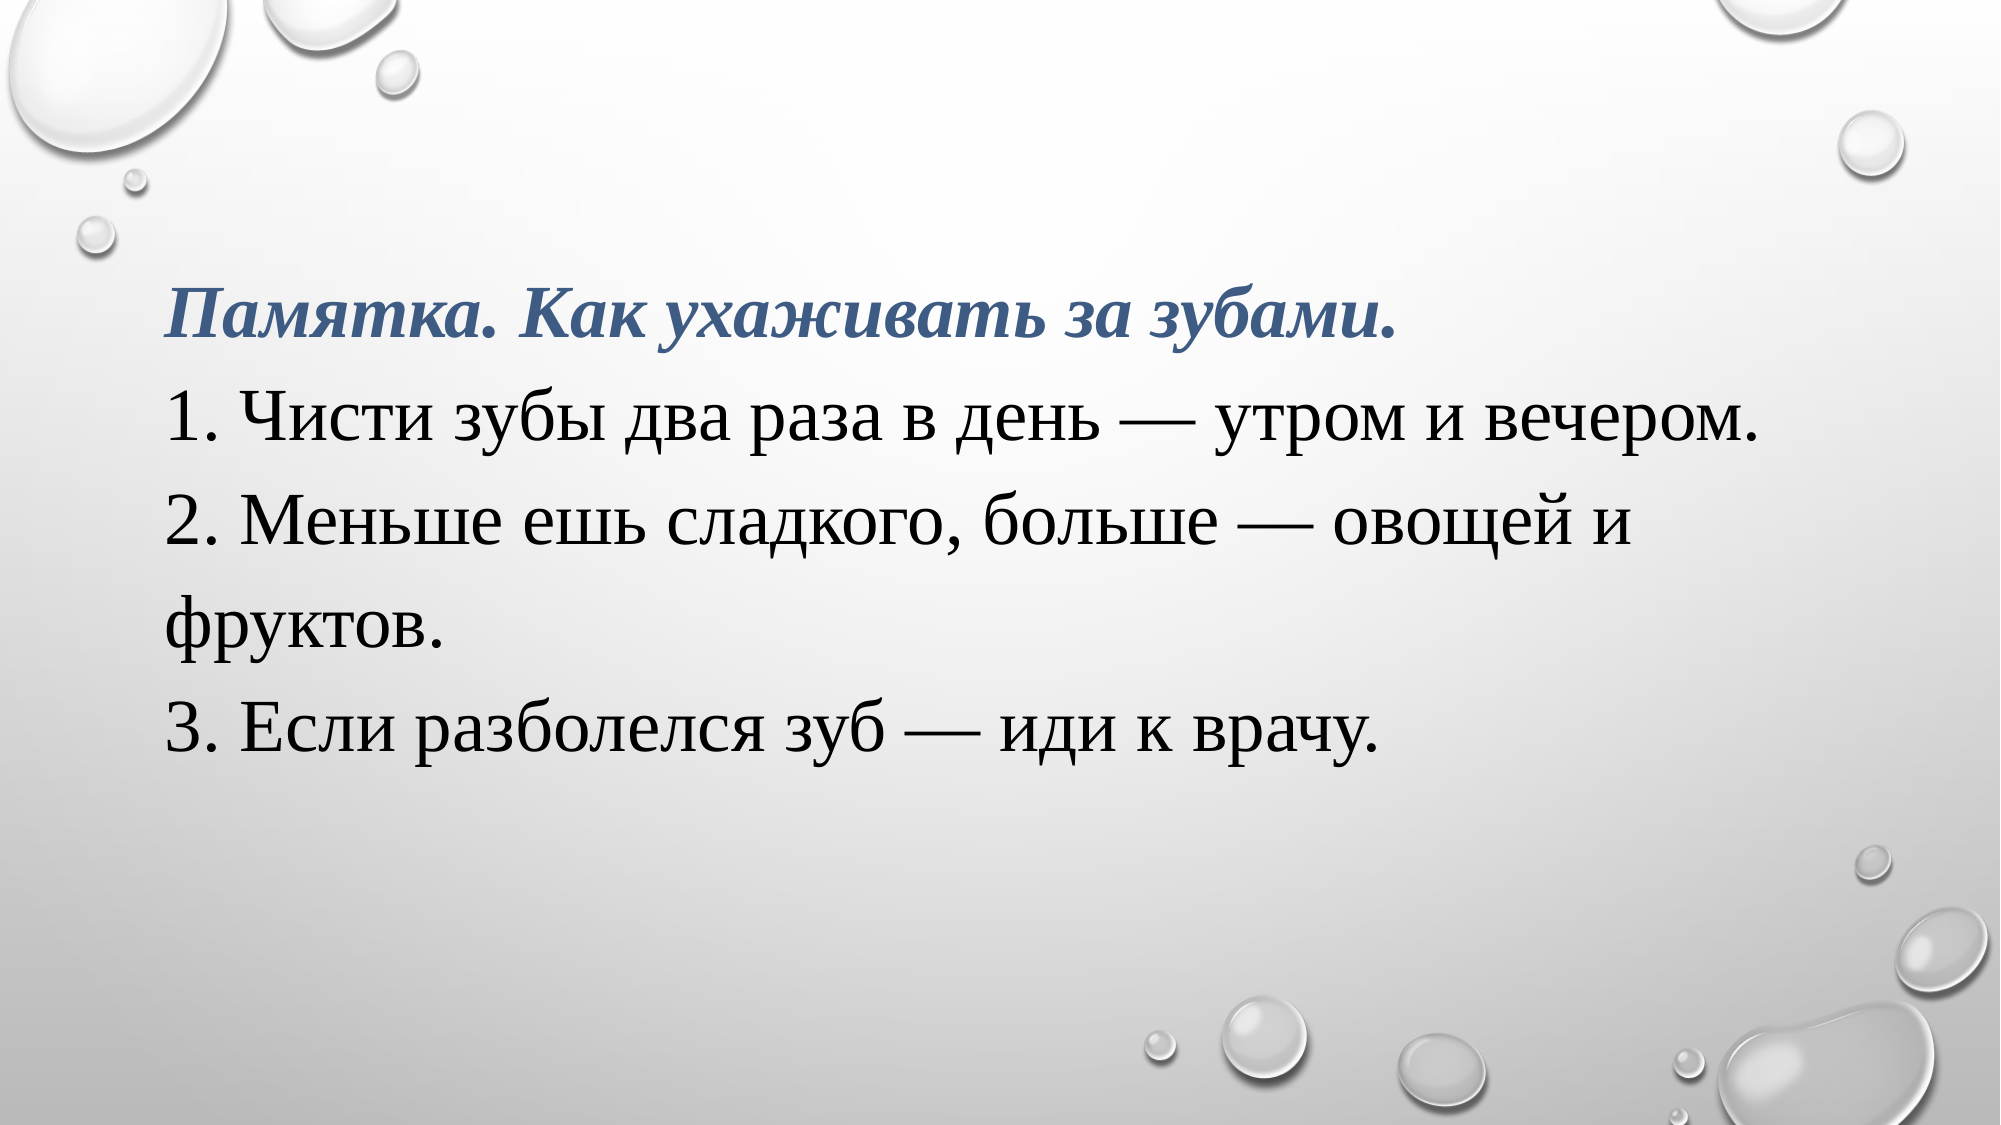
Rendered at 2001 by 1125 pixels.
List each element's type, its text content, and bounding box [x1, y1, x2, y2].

picture [0, 0, 2000, 1125]
title Памятка. Как ухаживать за зубами. 1. Чисти зубы два раза в день — утром и вечером. 2. Меньше ешь сладкого, больше — овощей и фруктов. 3. Если разболелся зуб — иди к врачу. [149, 101, 1851, 994]
